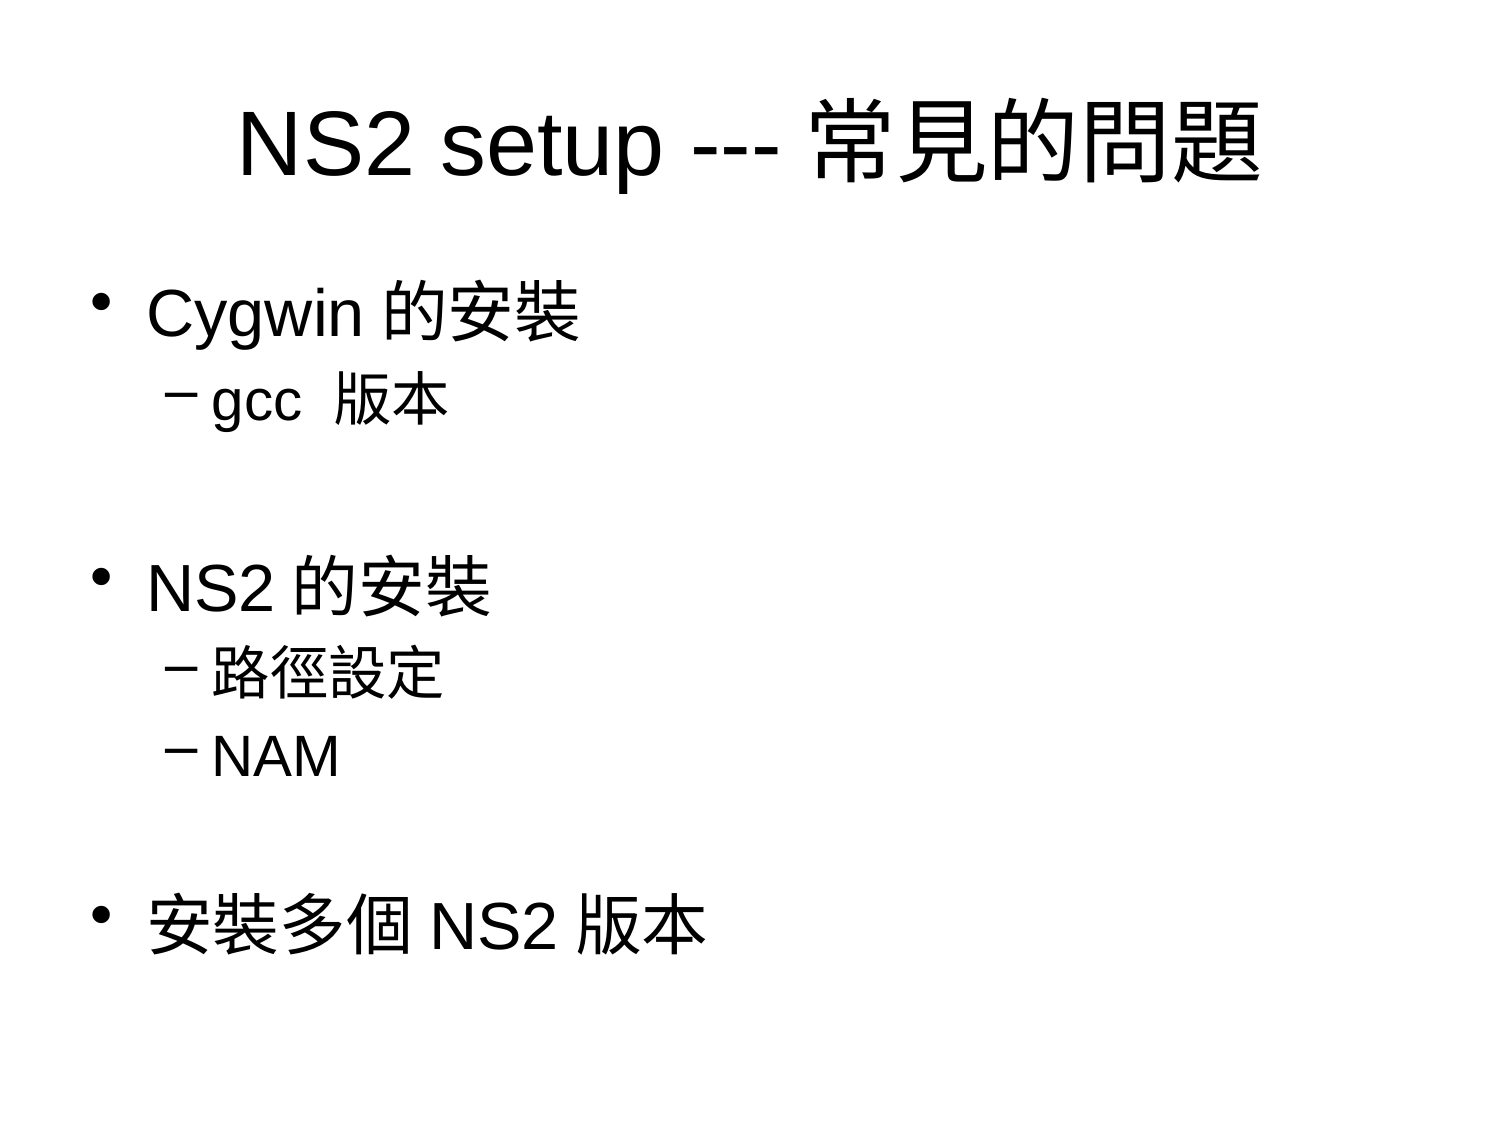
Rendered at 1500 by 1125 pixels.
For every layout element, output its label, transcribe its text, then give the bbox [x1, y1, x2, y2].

list Cygwin的安裝 gcc 版本 NS2的安裝 路徑設定 NAM 安裝多個NS2版本 [74, 262, 1426, 1006]
title NS2 setup ---常見的問題 [74, 44, 1426, 233]
